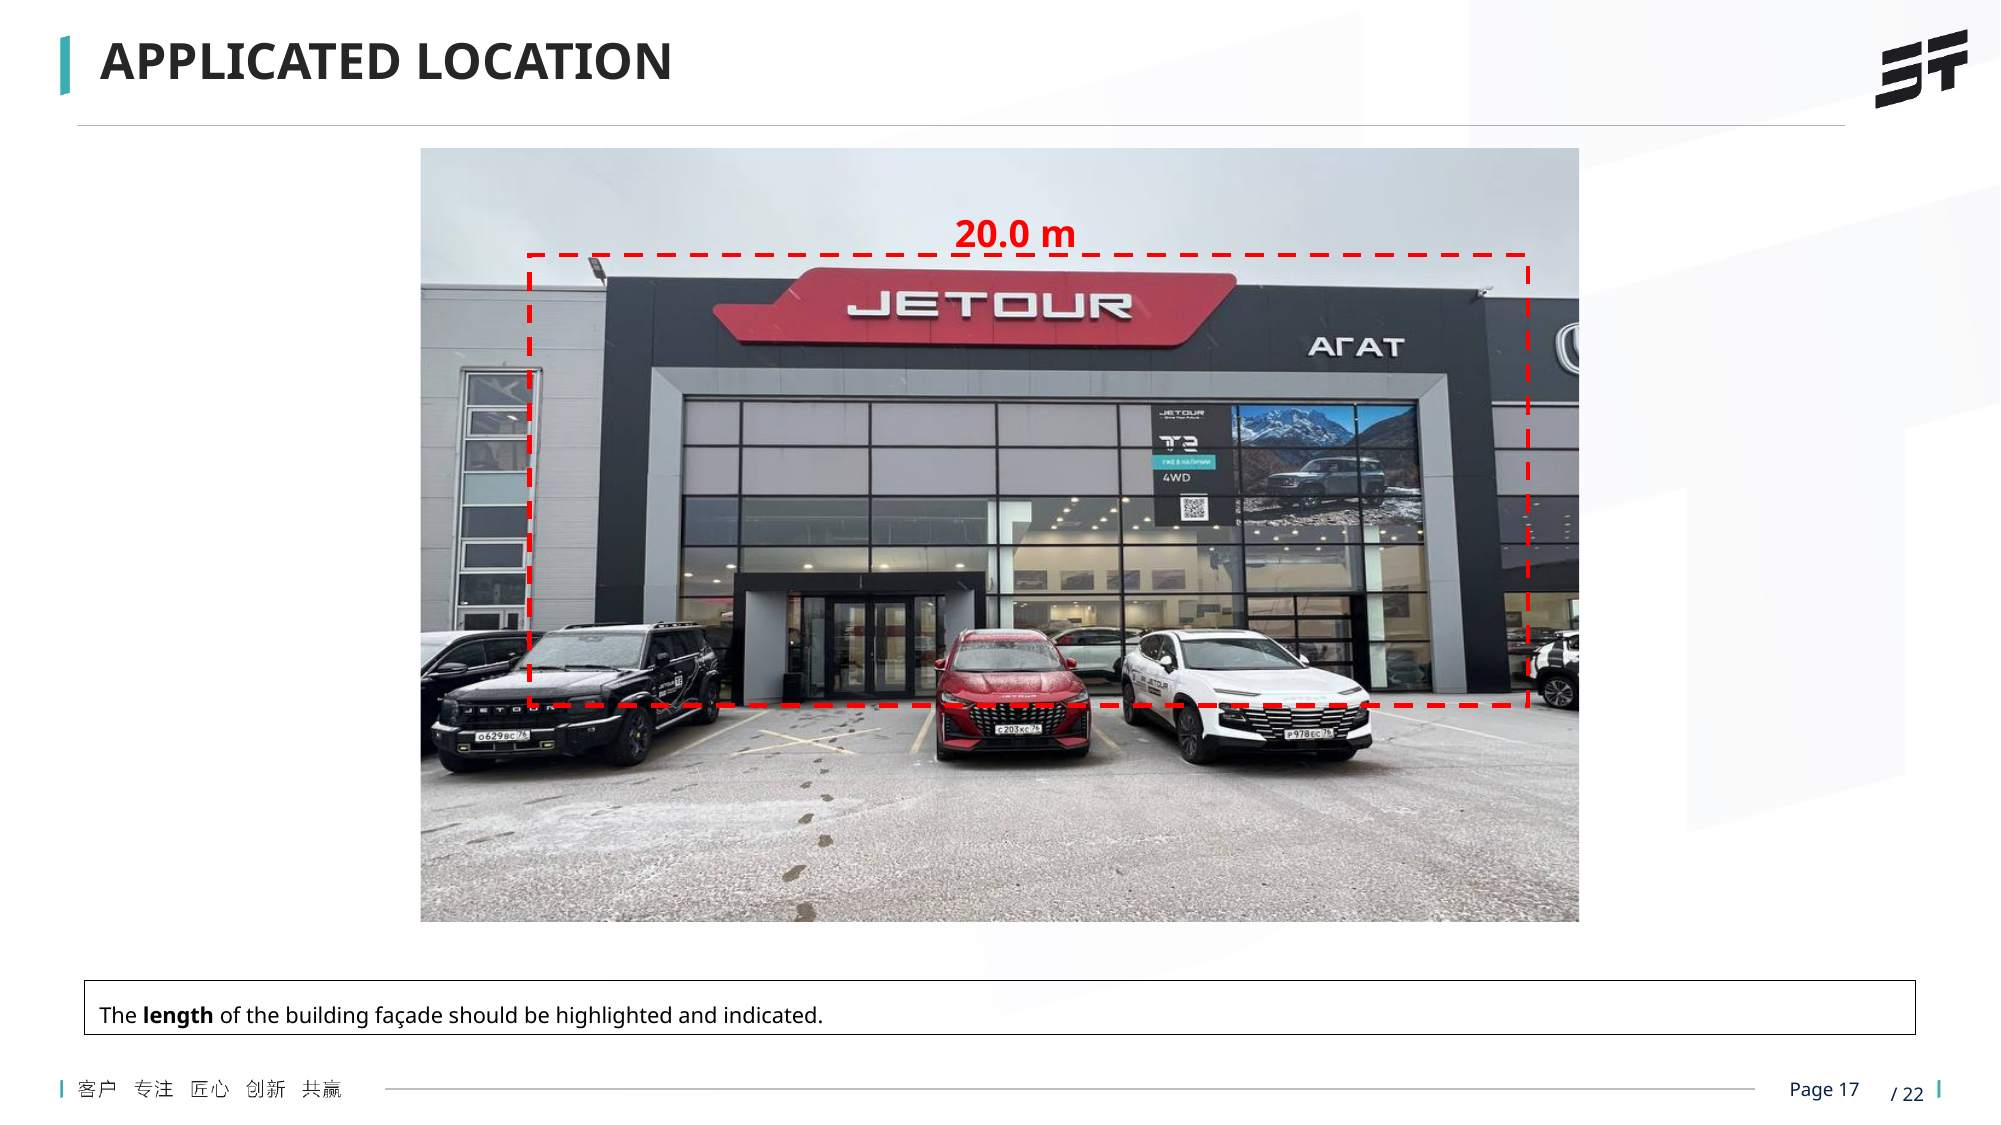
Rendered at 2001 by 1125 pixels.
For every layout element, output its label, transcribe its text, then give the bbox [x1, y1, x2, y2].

picture [0, 0, 2000, 1125]
text_box The length of the building façade should be highlighted and indicated. [84, 980, 1916, 1035]
text_box APPLICATED LOCATION [85, 0, 1845, 127]
